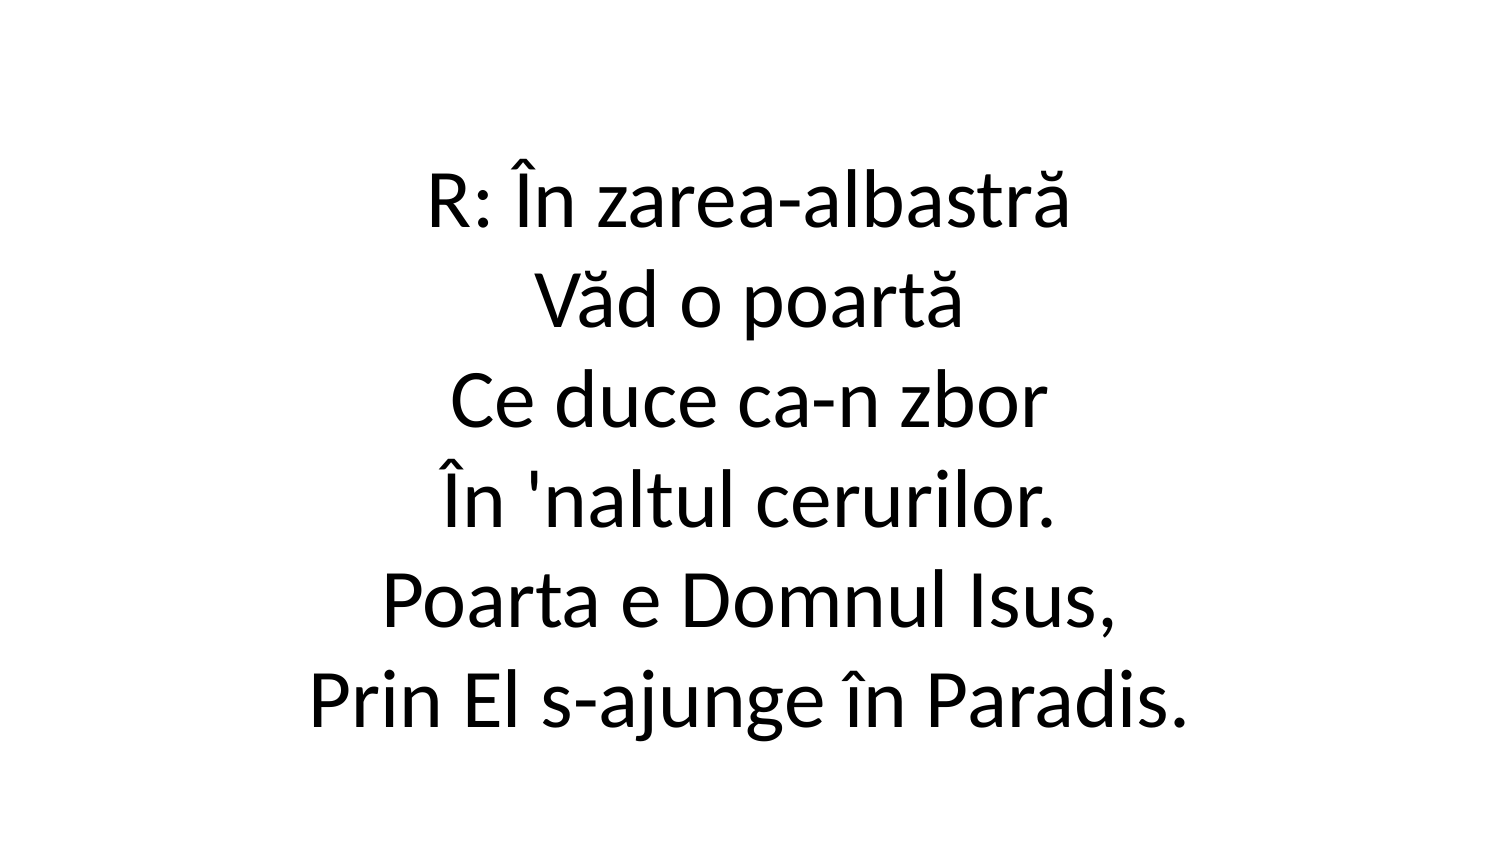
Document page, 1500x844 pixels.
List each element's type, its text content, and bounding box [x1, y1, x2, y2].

text_box R: În zarea-albastră Văd o poartă Ce duce ca-n zbor În 'naltul cerurilor. Poarta e Domnul Isus, Prin El s-ajunge în Paradis. [293, 92, 1207, 752]
